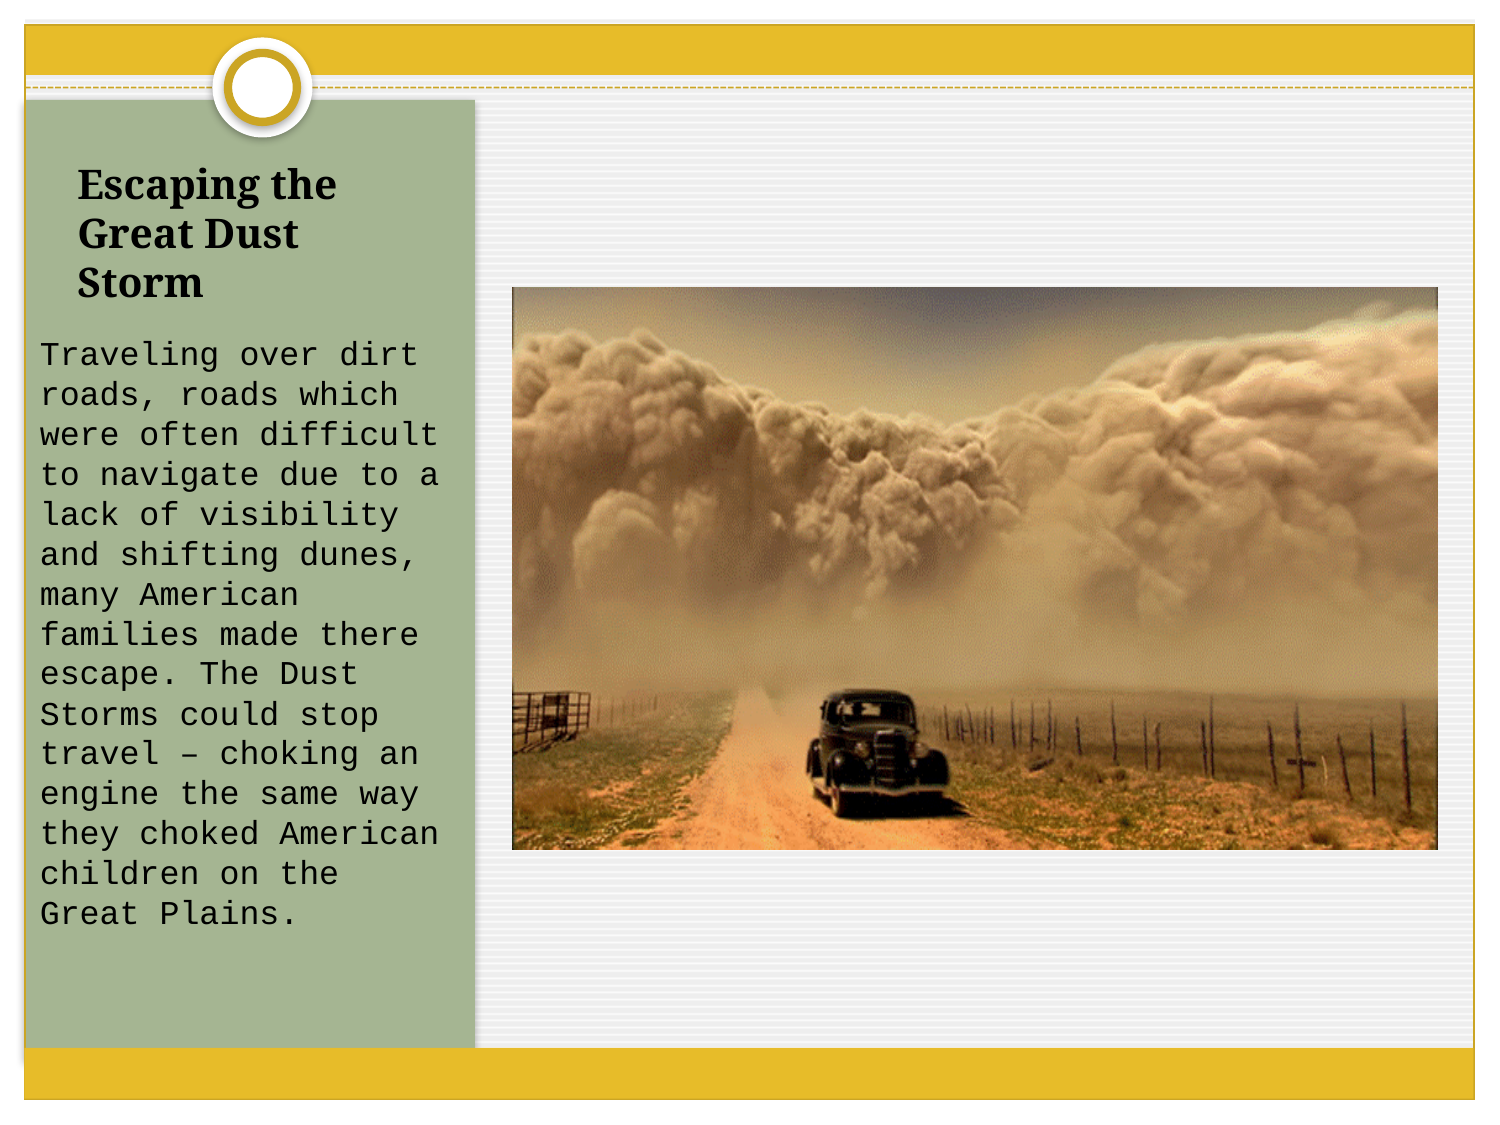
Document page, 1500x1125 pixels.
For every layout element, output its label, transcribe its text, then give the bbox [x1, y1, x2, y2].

title Escaping the Great Dust Storm [62, 149, 450, 313]
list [512, 287, 1438, 851]
list Traveling over dirt roads, roads which were often difficult to navigate due to a lack of visibility and shifting dunes, many American families made there escape. The Dust Storms could stop travel – choking an engine the same way they choked American children on the Great Plains. [24, 324, 463, 1063]
